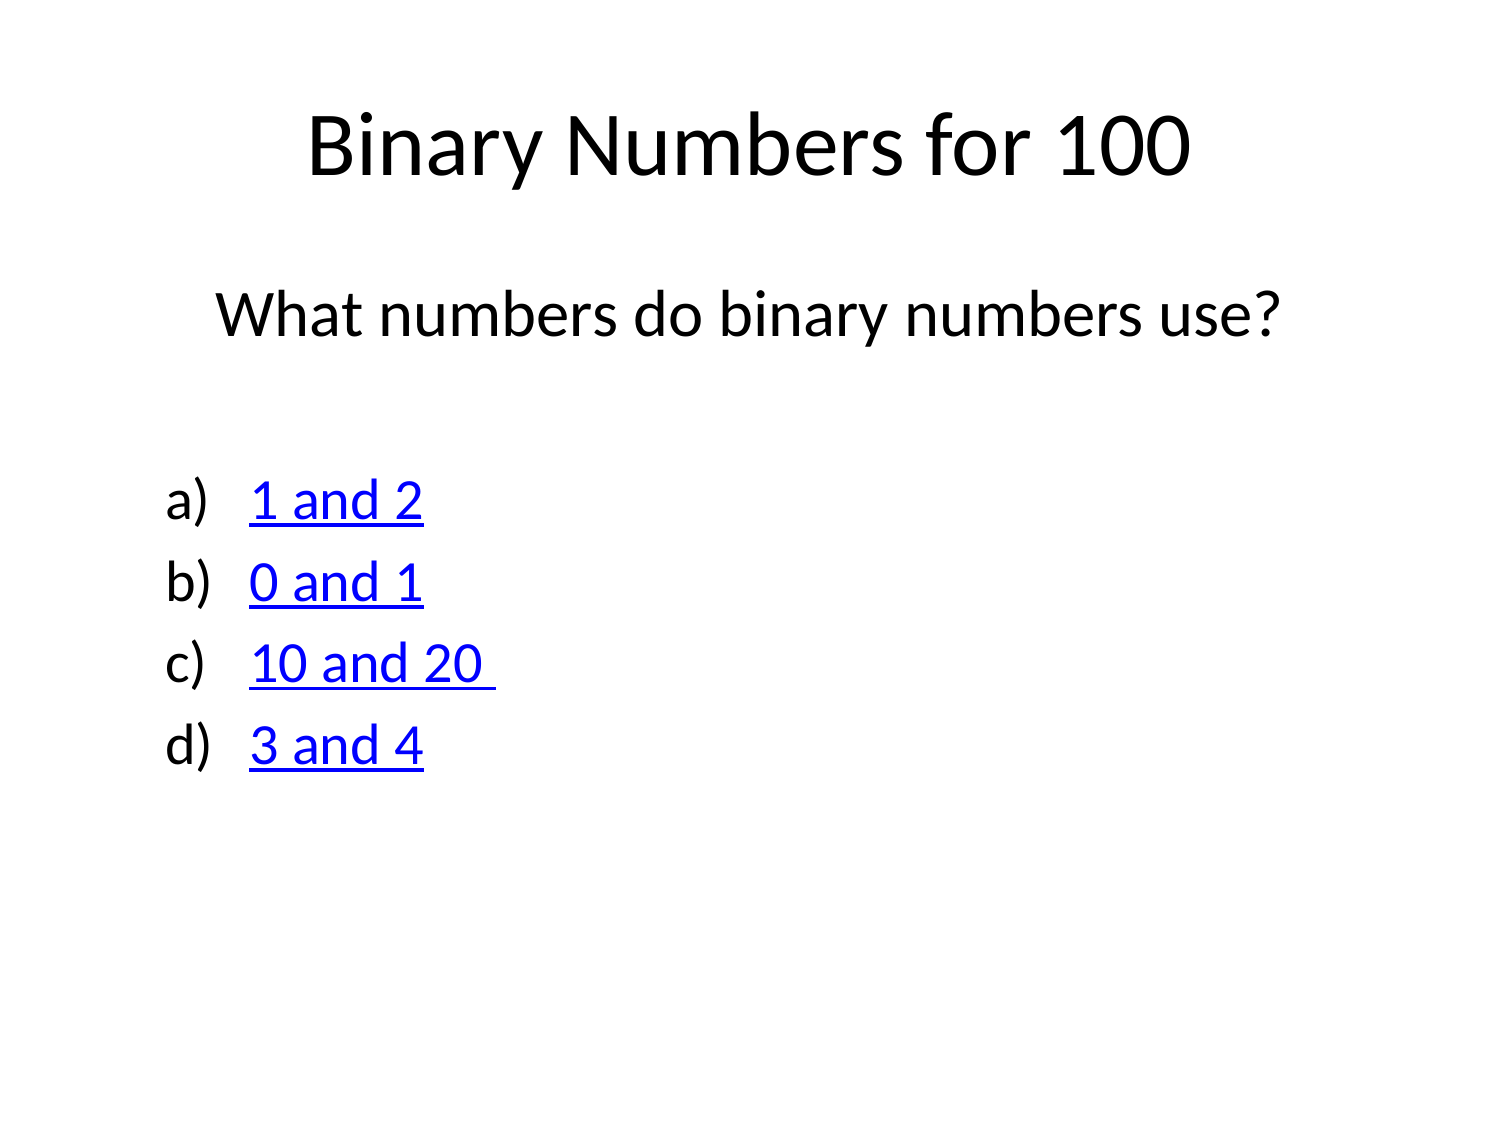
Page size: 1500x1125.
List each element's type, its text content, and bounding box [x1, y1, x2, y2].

list What numbers do binary numbers use? 1 and 2 0 and 1 10 and 20 3 and 4 [75, 262, 1425, 1005]
title Binary Numbers for 100 [75, 45, 1425, 233]
